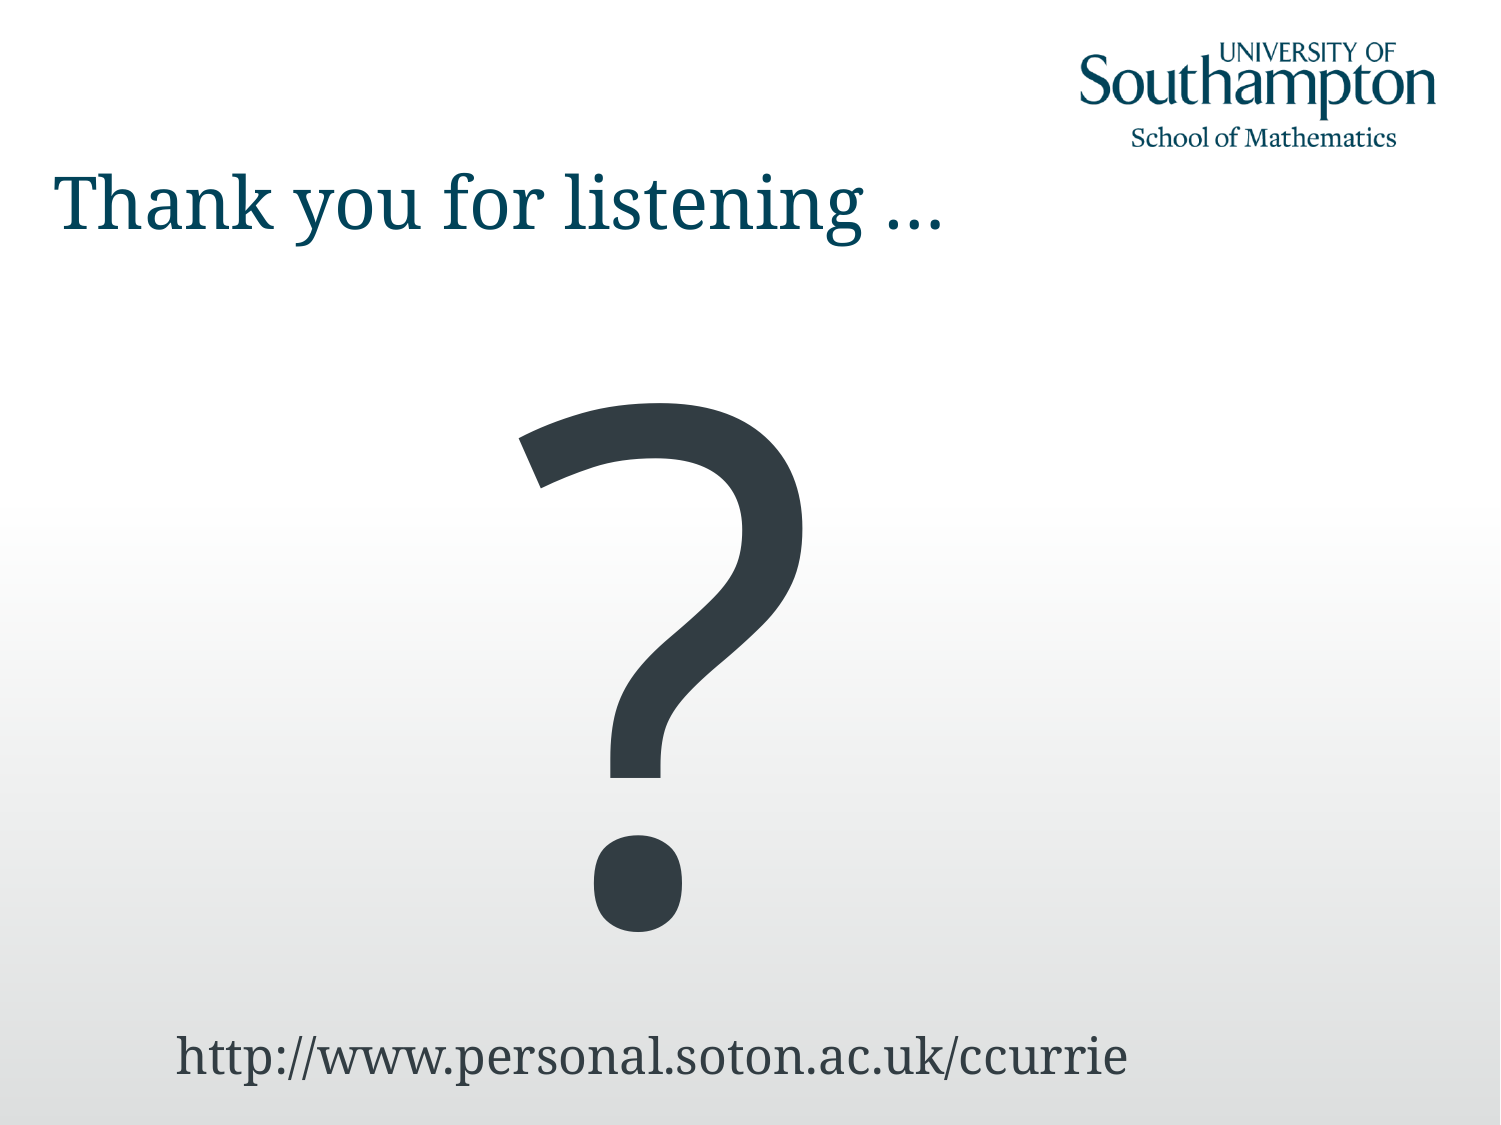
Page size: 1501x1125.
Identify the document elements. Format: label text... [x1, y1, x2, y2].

text_box ? [495, 198, 857, 1017]
title Thank you for listening … [53, 148, 1448, 256]
text_box http://www.personal.soton.ac.uk/ccurrie [161, 1017, 1145, 1092]
picture [1080, 42, 1436, 147]
picture [1296, 42, 1301, 51]
